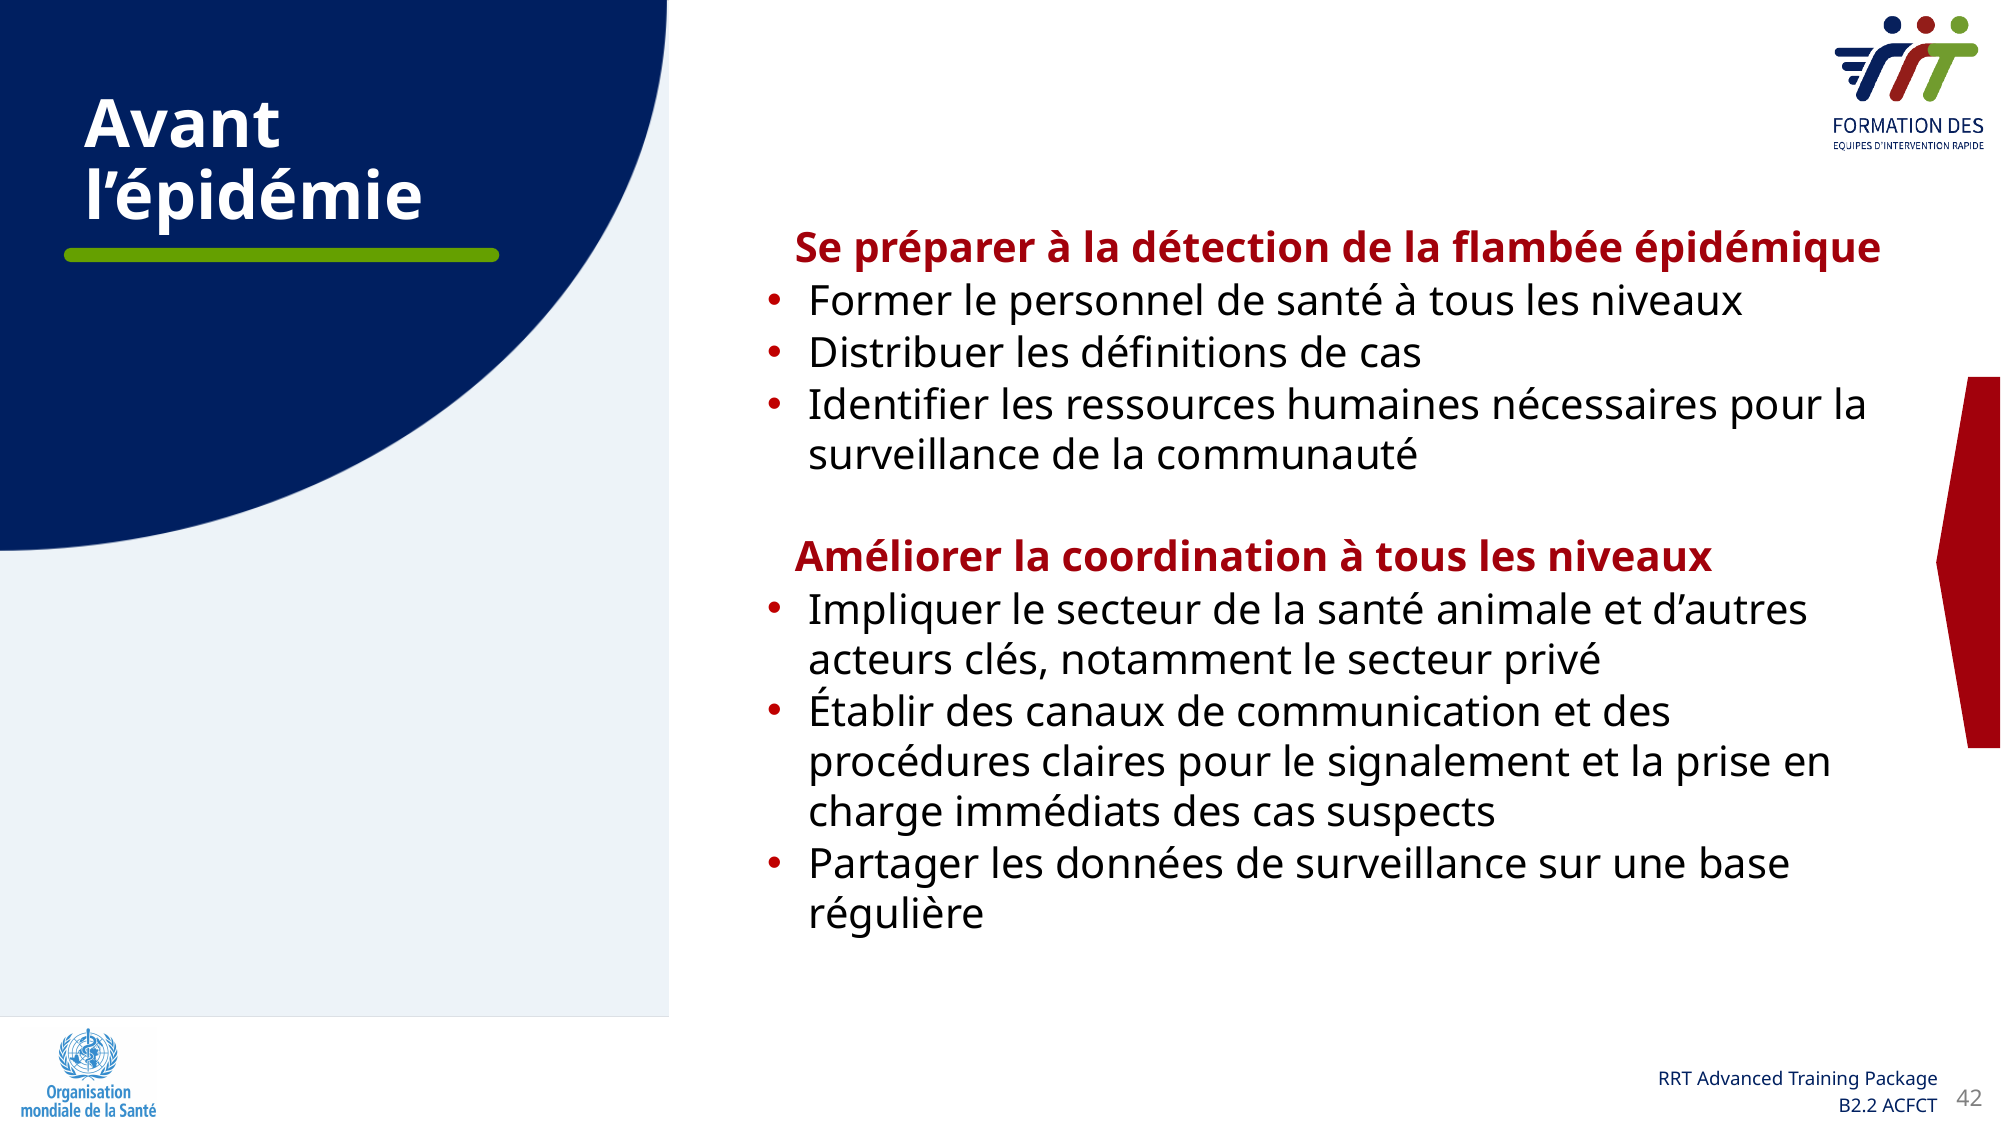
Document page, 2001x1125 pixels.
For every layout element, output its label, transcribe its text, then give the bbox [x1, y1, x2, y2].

list Se préparer à la détection de la flambée épidémique Former le personnel de santé à tous les niveaux Distribuer les définitions de cas Identifier les ressources humaines nécessaires pour la surveillance de la communauté Améliorer la coordination à tous les niveaux Impliquer le secteur de la santé animale et d’autres acteurs clés, notamment le secteur privé Établir des canaux de communication et des procédures claires pour le signalement et la prise en charge immédiats des cas suspects Partager les données de surveillance sur une base régulière [704, 218, 1899, 976]
title Avant l’épidémie [76, 42, 479, 282]
picture [0, 0, 669, 1018]
picture [1833, 15, 1984, 151]
text_box [1106, 243, 1664, 951]
picture [20, 1027, 157, 1118]
